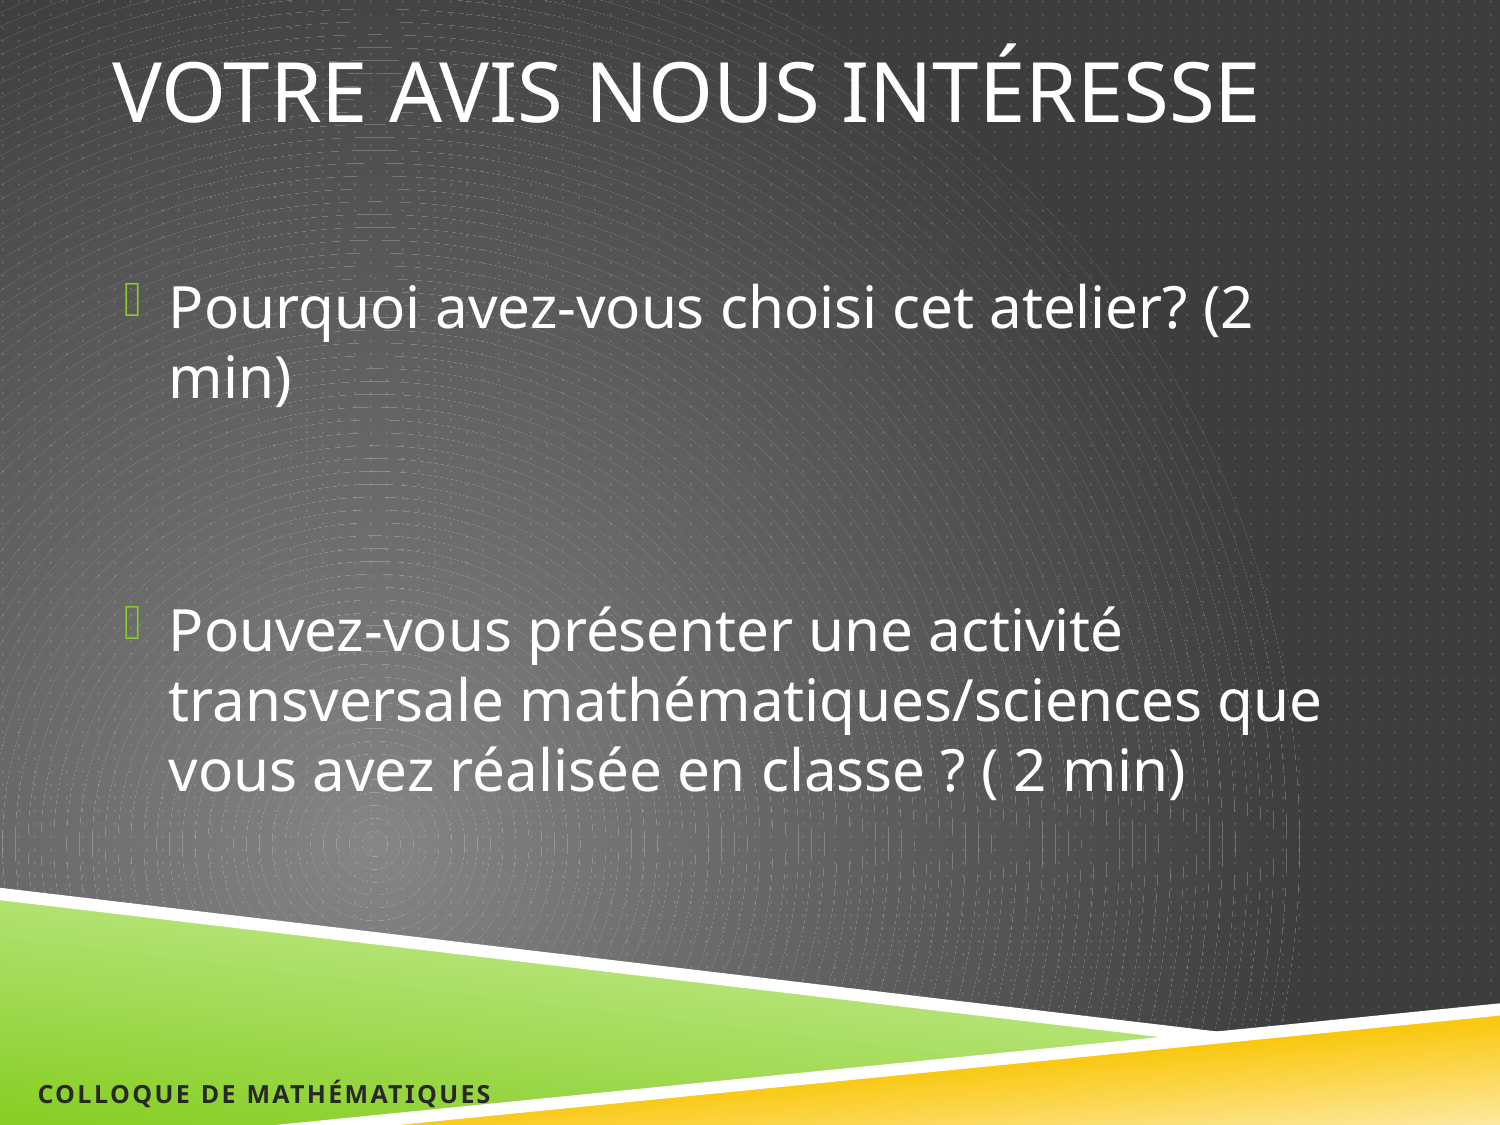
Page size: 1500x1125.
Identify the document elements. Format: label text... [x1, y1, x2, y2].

list Pourquoi avez-vous choisi cet atelier? (2 min) Pouvez-vous présenter une activité transversale mathématiques/sciences que vous avez réalisée en classe ? ( 2 min) [112, 262, 1388, 875]
footer Colloque de Mathématiques [37, 1052, 513, 1113]
title Votre avis nous intéresse [112, 45, 1388, 233]
